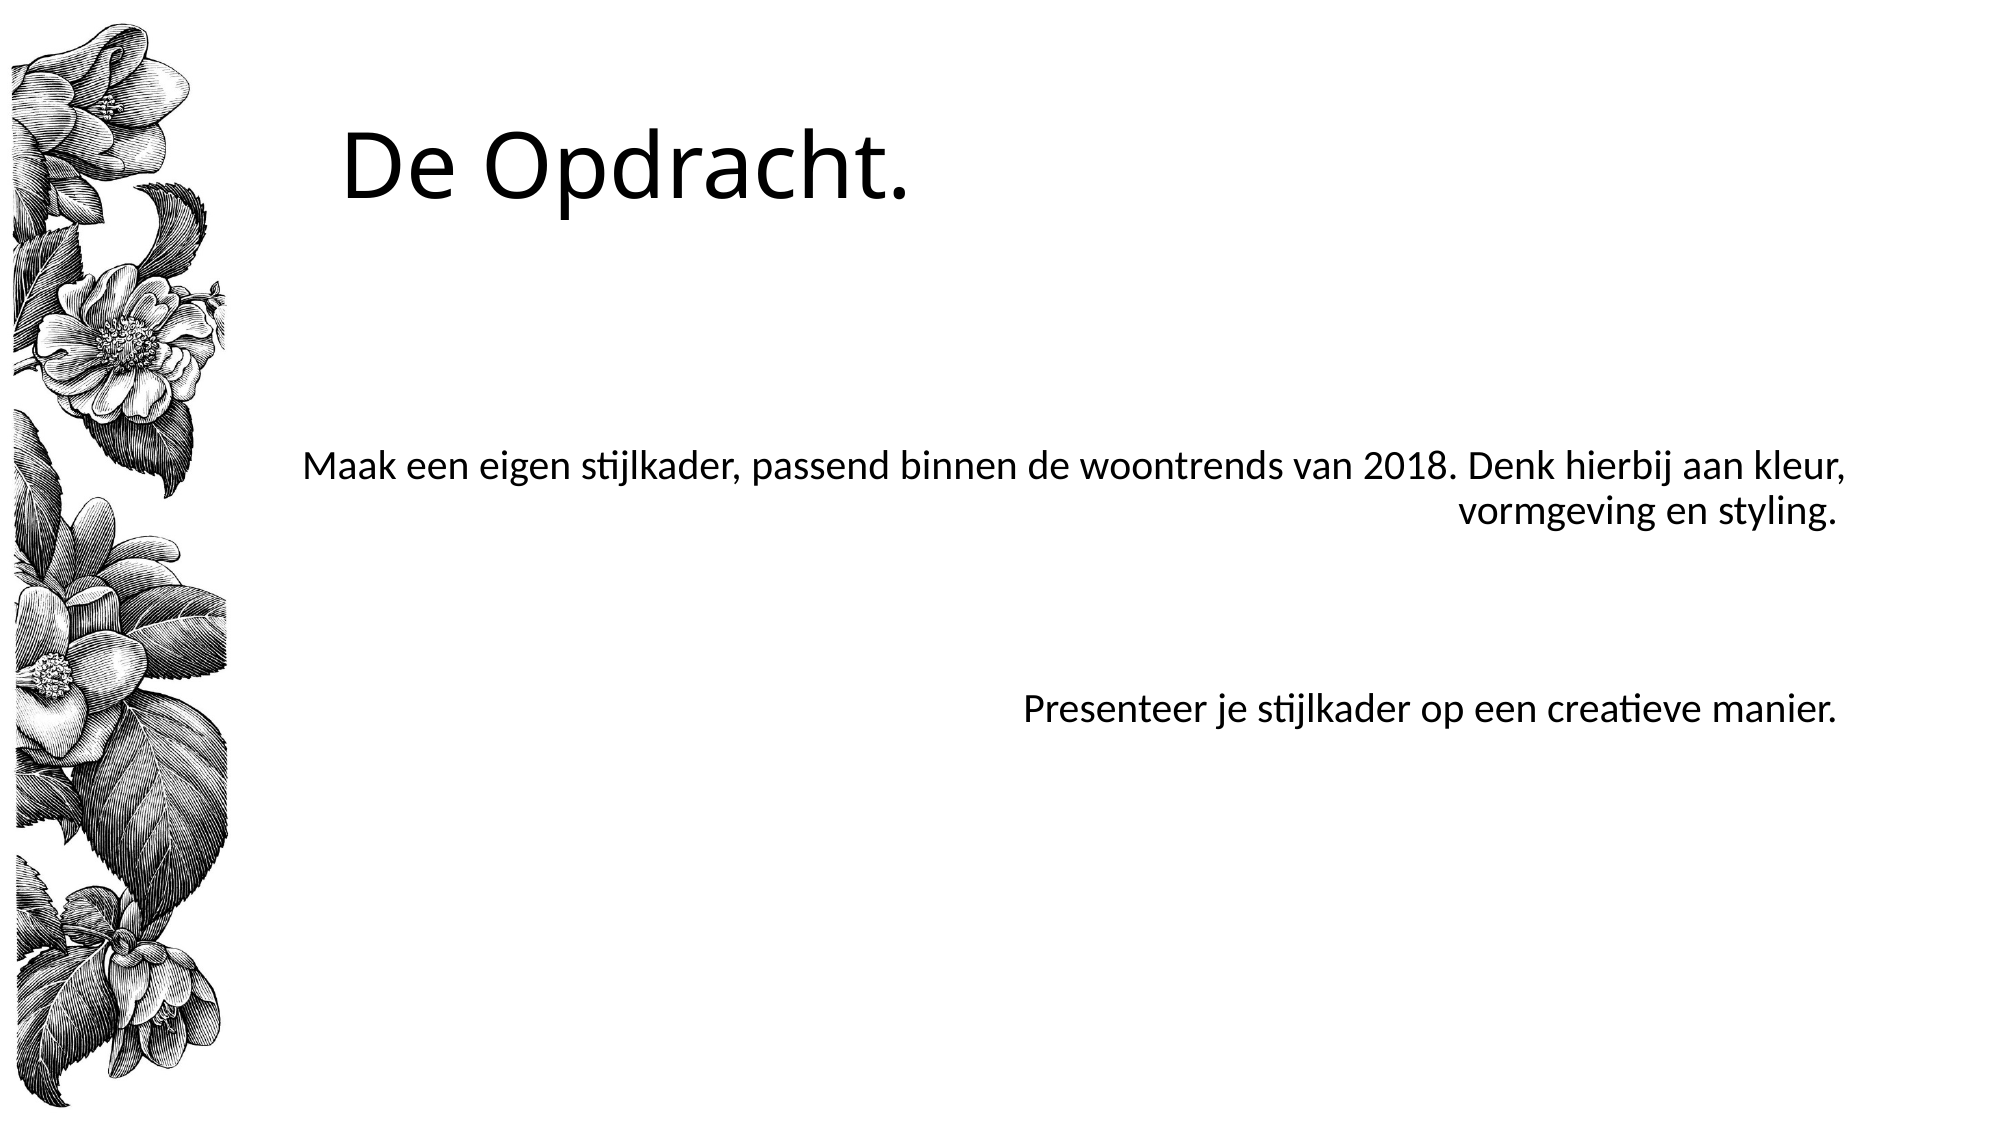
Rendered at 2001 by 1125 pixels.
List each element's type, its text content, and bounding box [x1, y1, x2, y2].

title De Opdracht. [324, 59, 2000, 278]
list Maak een eigen stijlkader, passend binnen de woontrends van 2018. Denk hierbij aan kleur, vormgeving en styling. Presenteer je stijlkader op een creatieve manier. [250, 299, 1863, 1014]
picture [1, 0, 250, 1125]
